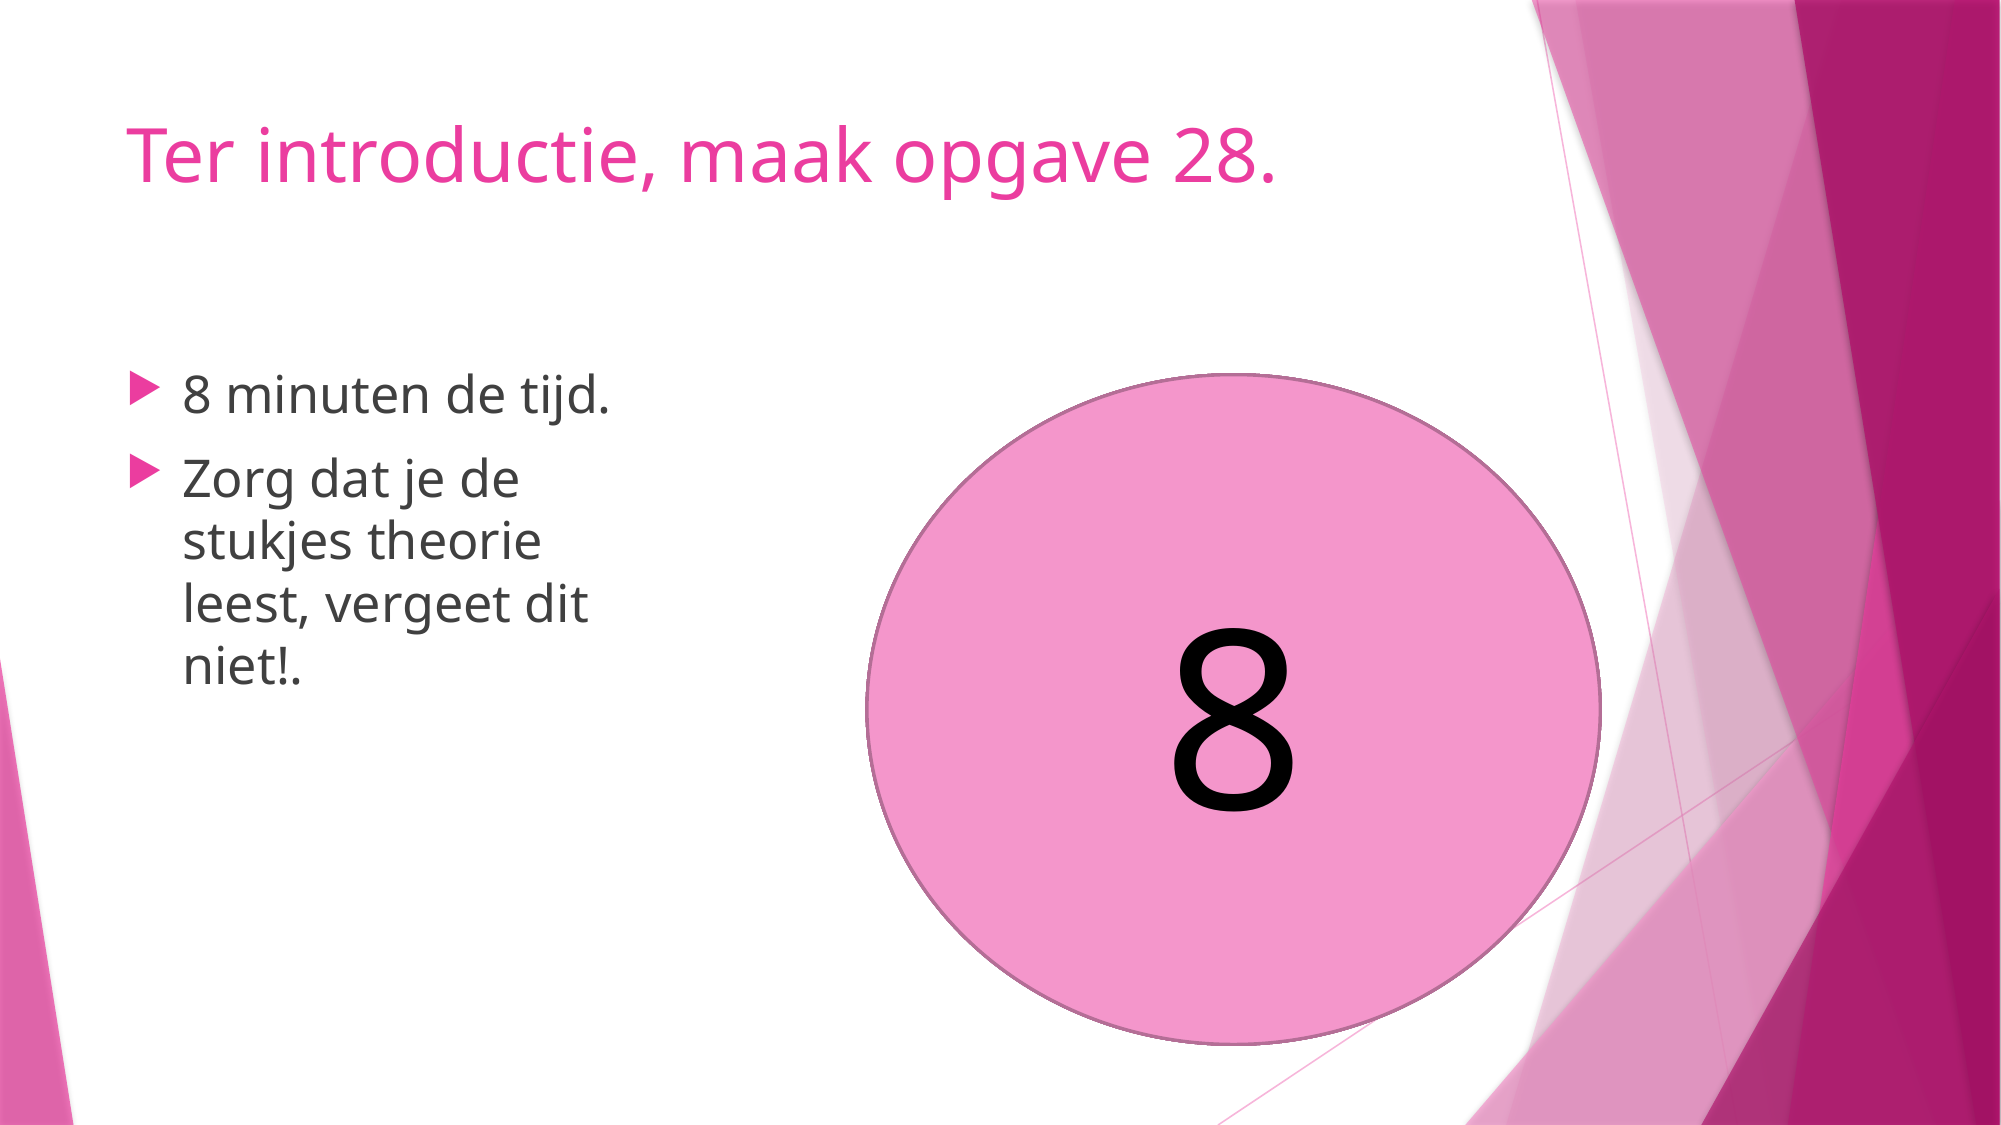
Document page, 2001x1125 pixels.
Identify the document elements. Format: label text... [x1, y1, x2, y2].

text_box 8 [865, 373, 1602, 1046]
title Ter introductie, maak opgave 28. [111, 99, 1522, 317]
list 8 minuten de tijd. Zorg dat je de stukjes theorie leest, vergeet dit niet!. [111, 354, 689, 960]
